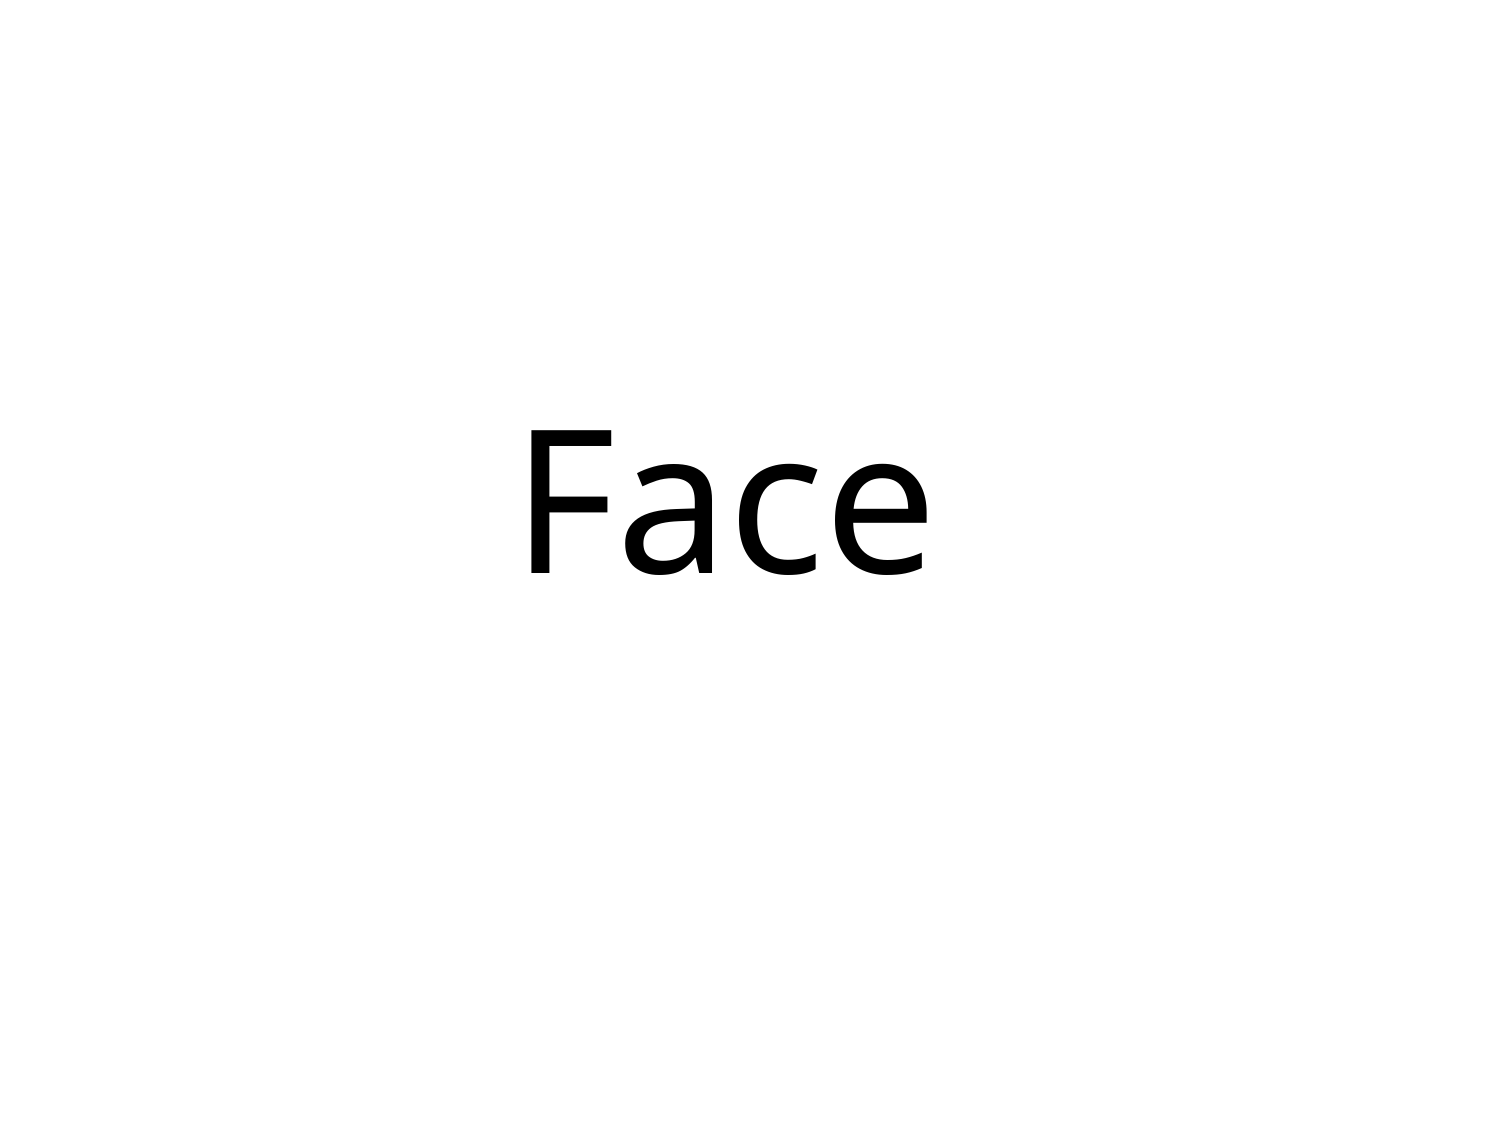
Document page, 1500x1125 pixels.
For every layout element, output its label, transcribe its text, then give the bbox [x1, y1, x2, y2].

title Face [50, 399, 1400, 588]
